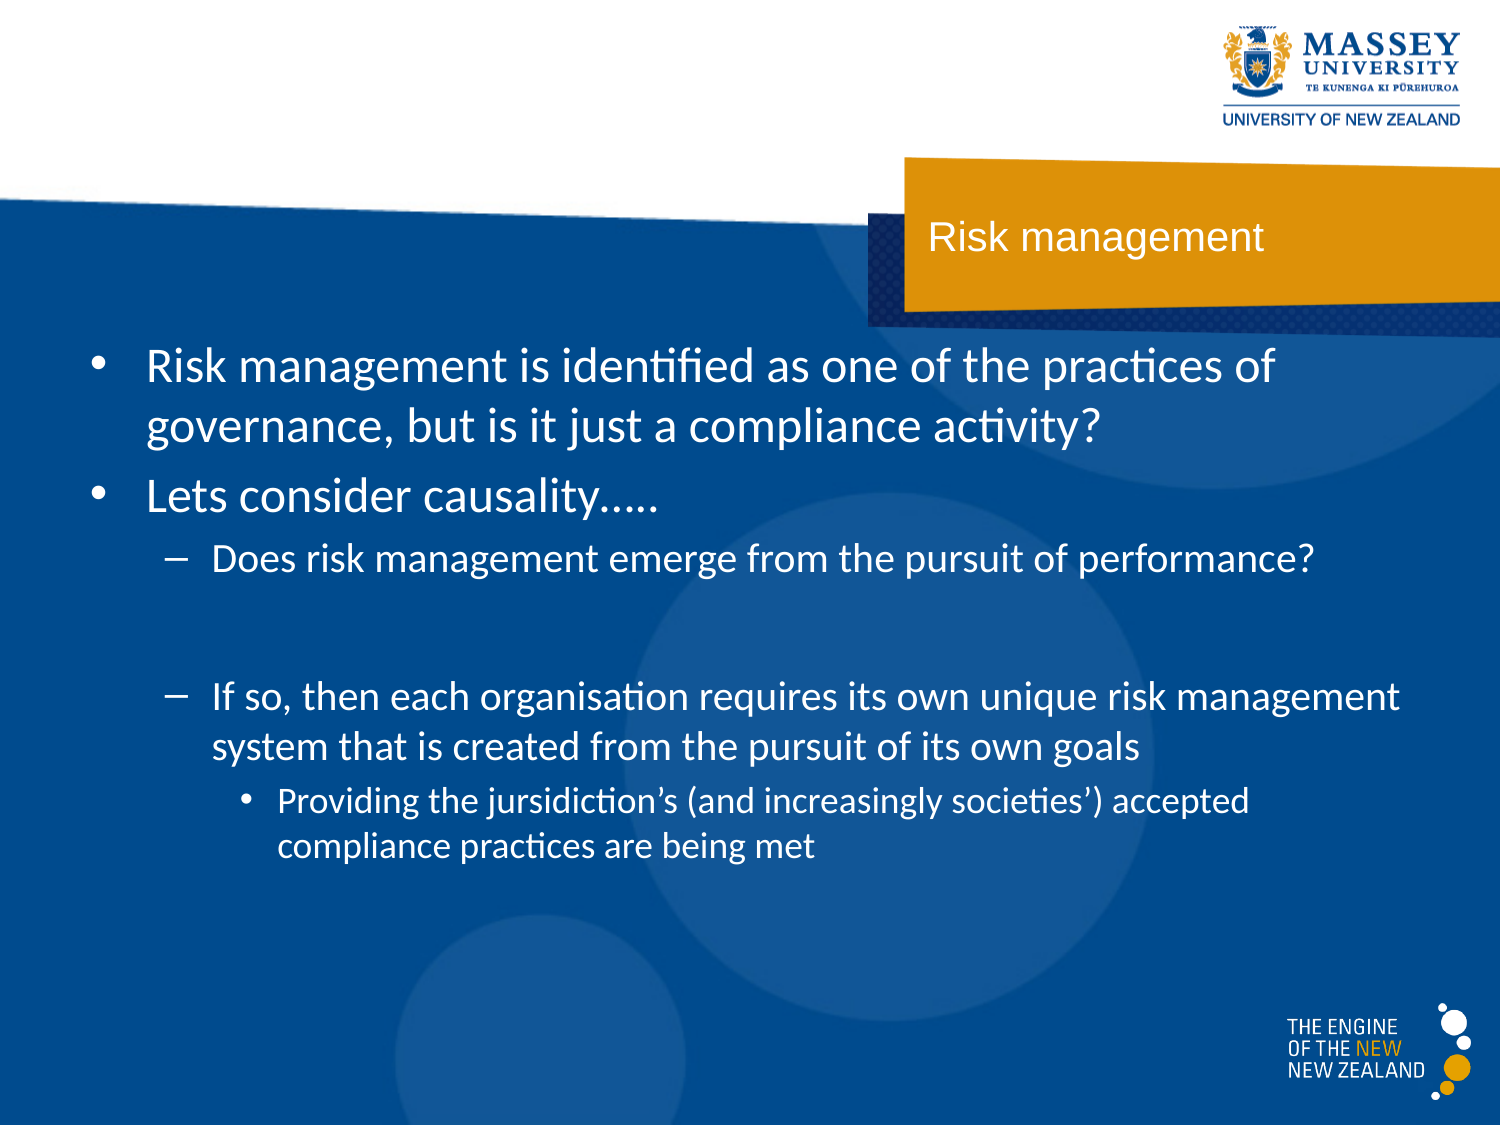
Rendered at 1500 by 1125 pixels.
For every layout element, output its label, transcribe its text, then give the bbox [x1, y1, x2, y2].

list Risk management is identified as one of the practices of governance, but is it just a compliance activity? Lets consider causality….. Does risk management emerge from the pursuit of performance? If so, then each organisation requires its own unique risk management system that is created from the pursuit of its own goals Providing the jursidiction’s (and increasingly societies’) accepted compliance practices are being met [75, 324, 1425, 988]
title Risk management [912, 170, 1450, 300]
picture [0, 0, 1500, 1125]
